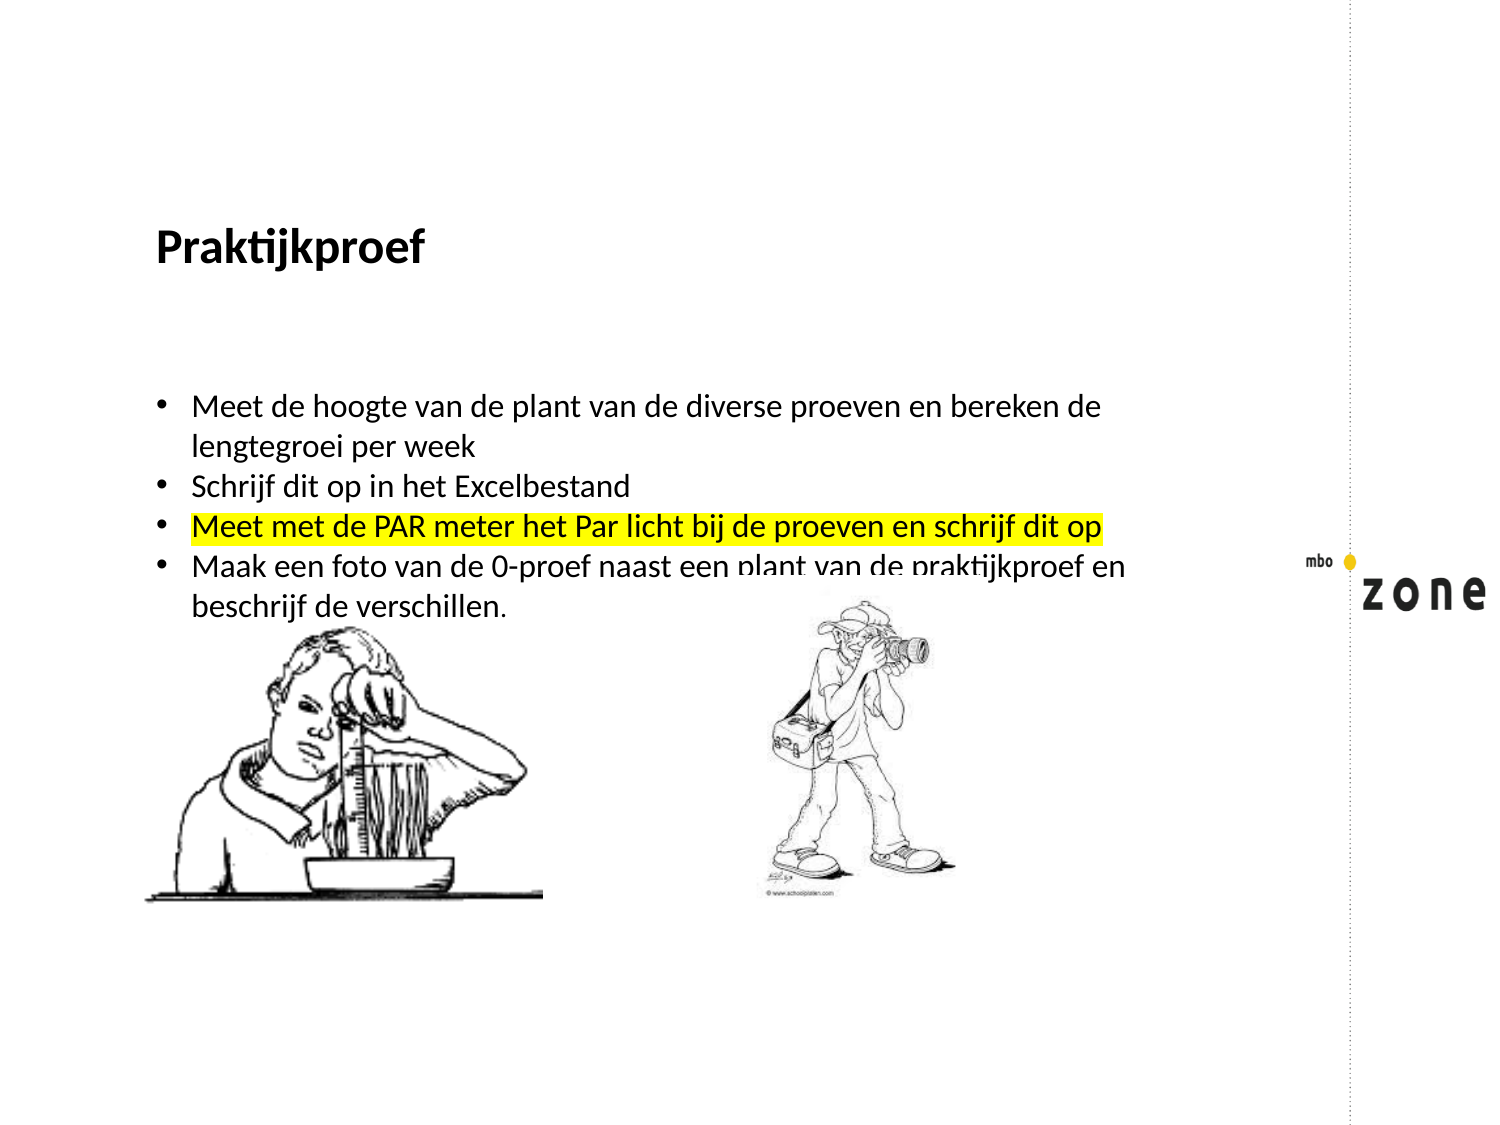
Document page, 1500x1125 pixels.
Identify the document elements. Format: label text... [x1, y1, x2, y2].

picture [736, 575, 983, 923]
picture [140, 625, 543, 907]
text_box Meet de hoogte van de plant van de diverse proeven en bereken de lengtegroei per week Schrijf dit op in het Excelbestand Meet met de PAR meter het Par licht bij de proeven en schrijf dit op Maak een foto van de 0-proef naast een plant van de praktijkproef en beschrijf de verschillen. [141, 376, 1210, 665]
picture [1197, 0, 1500, 1125]
text_box Praktijkproef [141, 205, 1084, 281]
